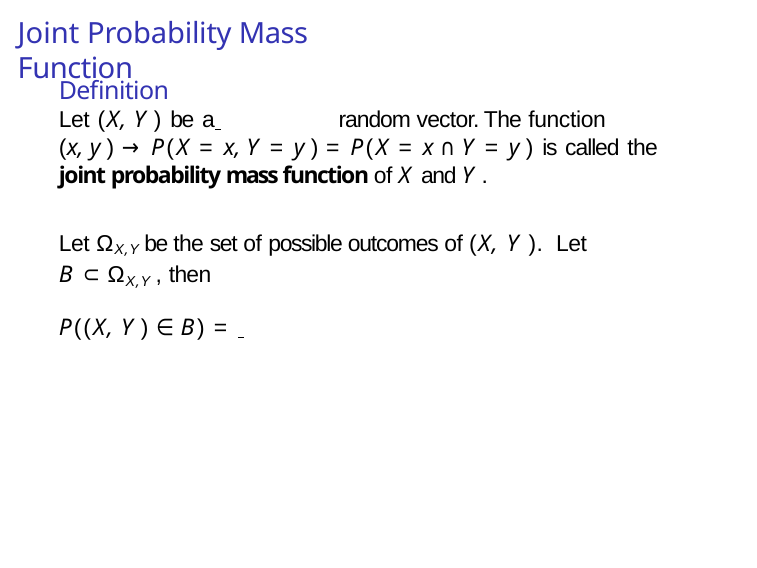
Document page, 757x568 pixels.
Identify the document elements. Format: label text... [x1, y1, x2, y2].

text_box Definition Let (X, Y ) be a random vector. The function (x, y ) → P(X = x, Y = y ) = P(X = x ∩ Y = y ) is called the joint probability mass function of X and Y . Let ΩX,Y be the set of possible outcomes of (X, Y ). Let B ⊂ ΩX,Y , then P((X, Y ) ∈ B) = [56, 72, 713, 340]
title Joint Probability Mass Function [15, 11, 409, 110]
